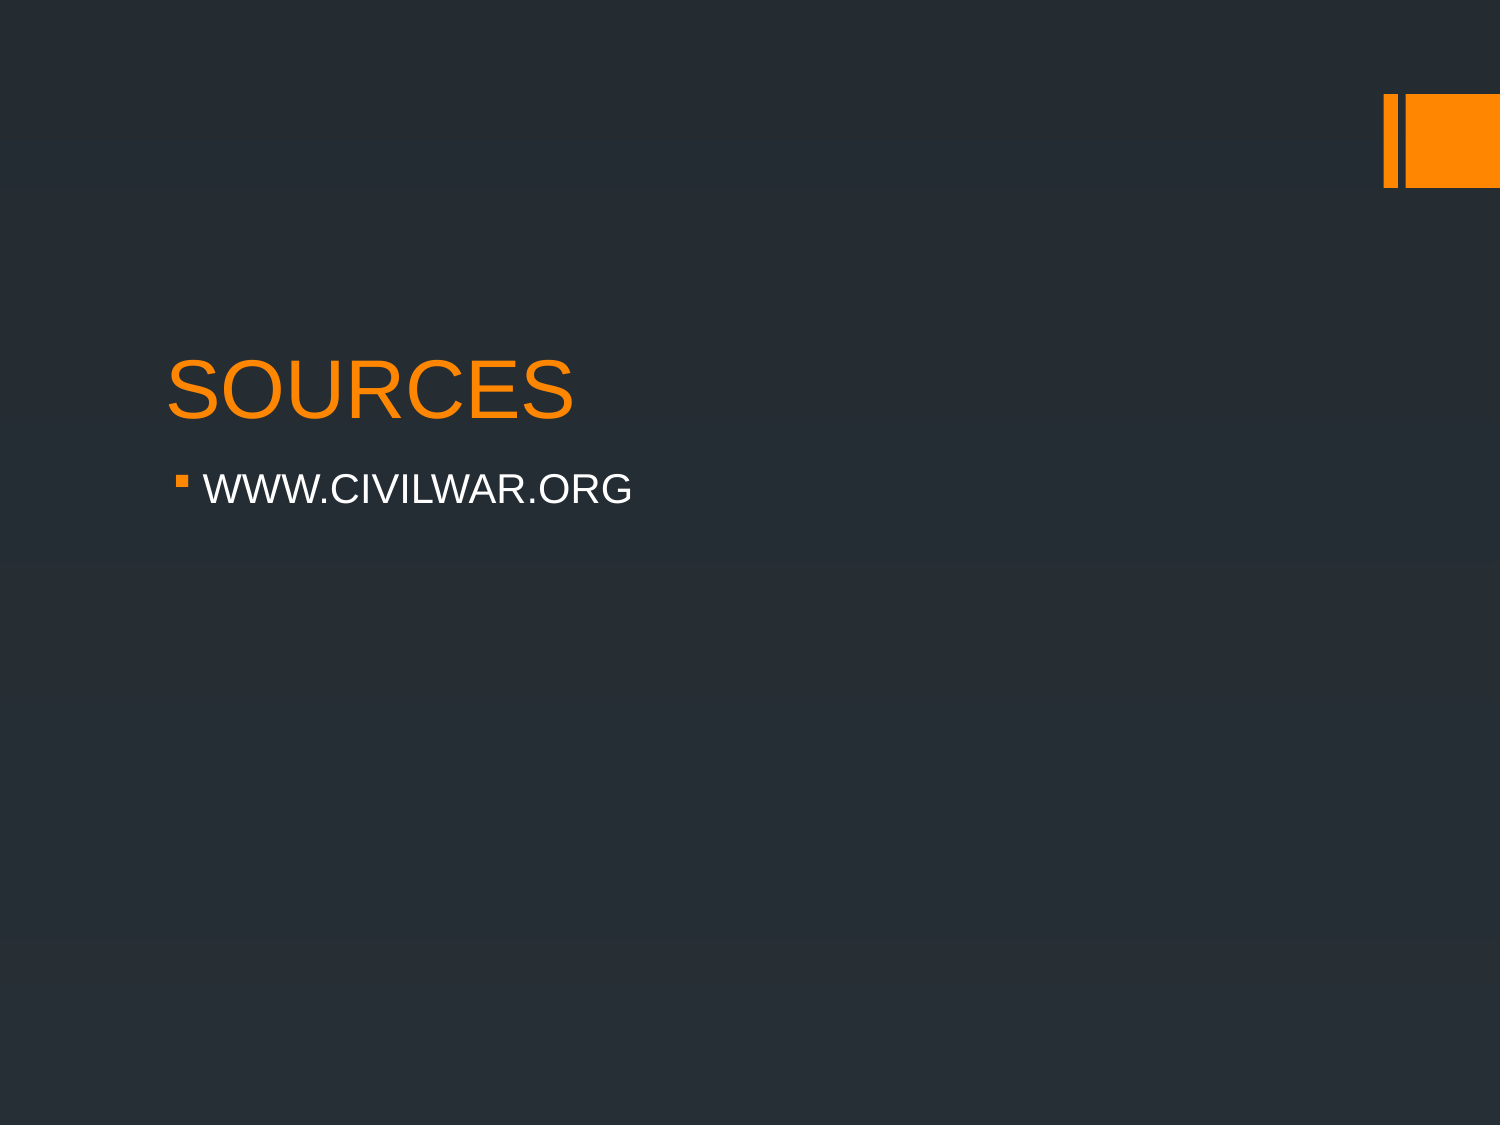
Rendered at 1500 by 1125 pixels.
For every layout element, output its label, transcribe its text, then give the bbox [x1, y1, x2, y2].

title SOURCES [150, 253, 1350, 443]
list WWW.CIVILWAR.ORG [150, 454, 1350, 1035]
